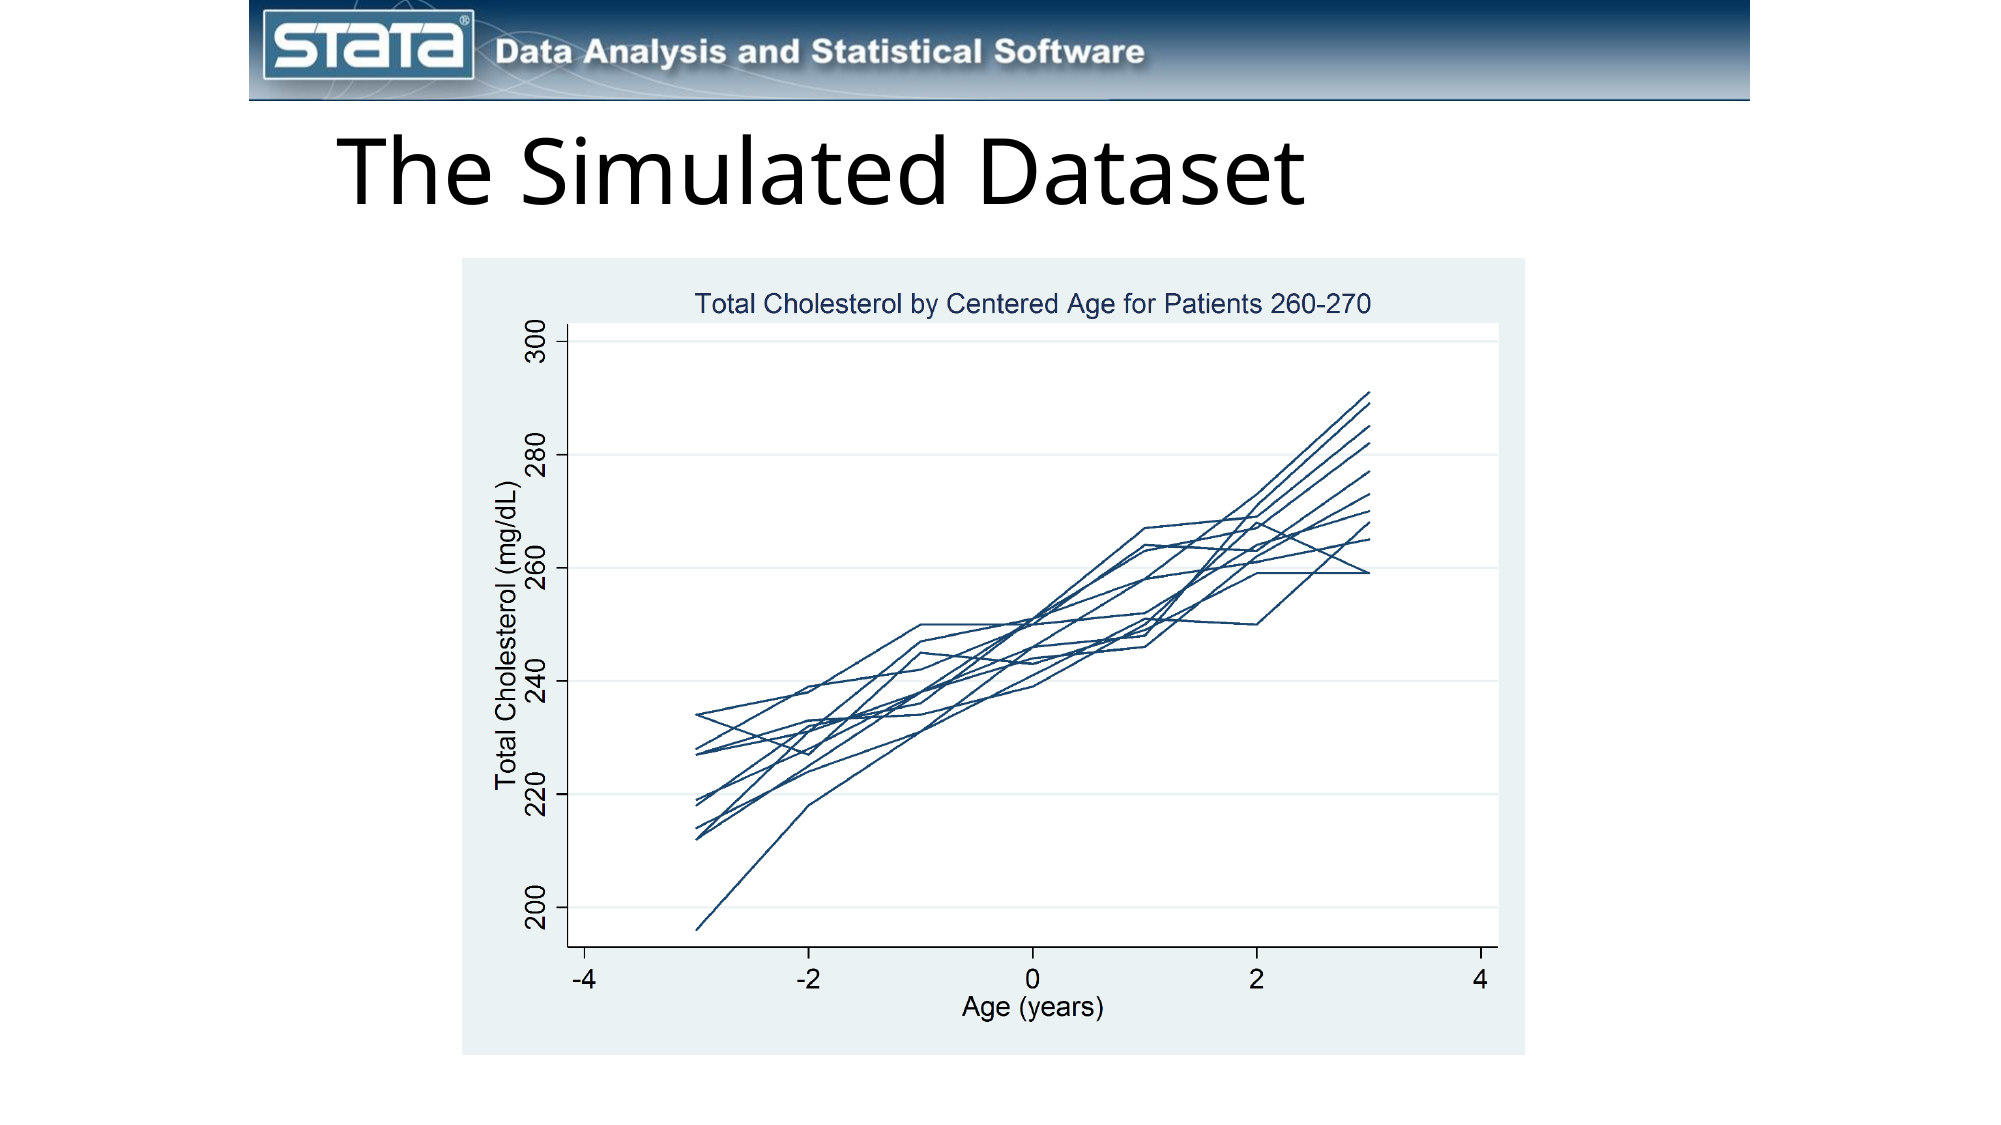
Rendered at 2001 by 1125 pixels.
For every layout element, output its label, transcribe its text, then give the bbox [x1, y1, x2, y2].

picture [249, 0, 1750, 101]
title The Simulated Dataset [321, 101, 1671, 250]
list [462, 257, 1525, 1055]
